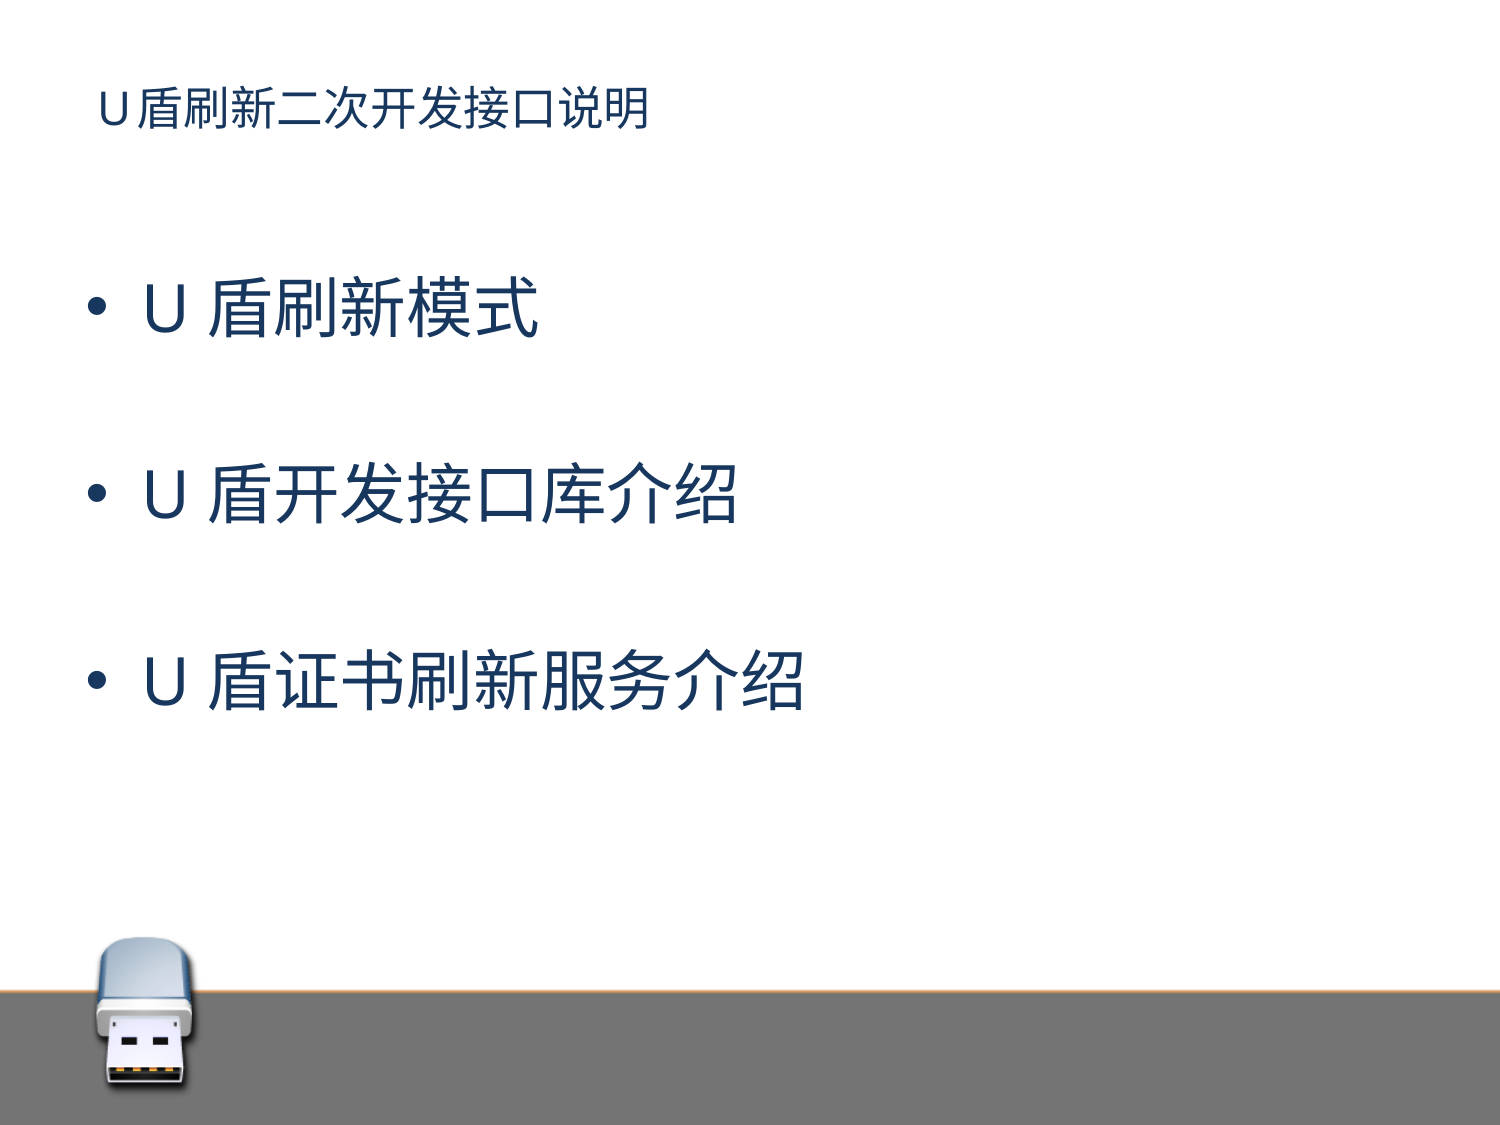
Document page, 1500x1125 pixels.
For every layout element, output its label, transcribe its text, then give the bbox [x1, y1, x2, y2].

title U盾刷新二次开发接口说明 [82, 70, 1432, 143]
list U盾刷新模式 U盾开发接口库介绍 U盾证书刷新服务介绍 [70, 257, 1421, 930]
picture [0, 0, 1500, 1125]
